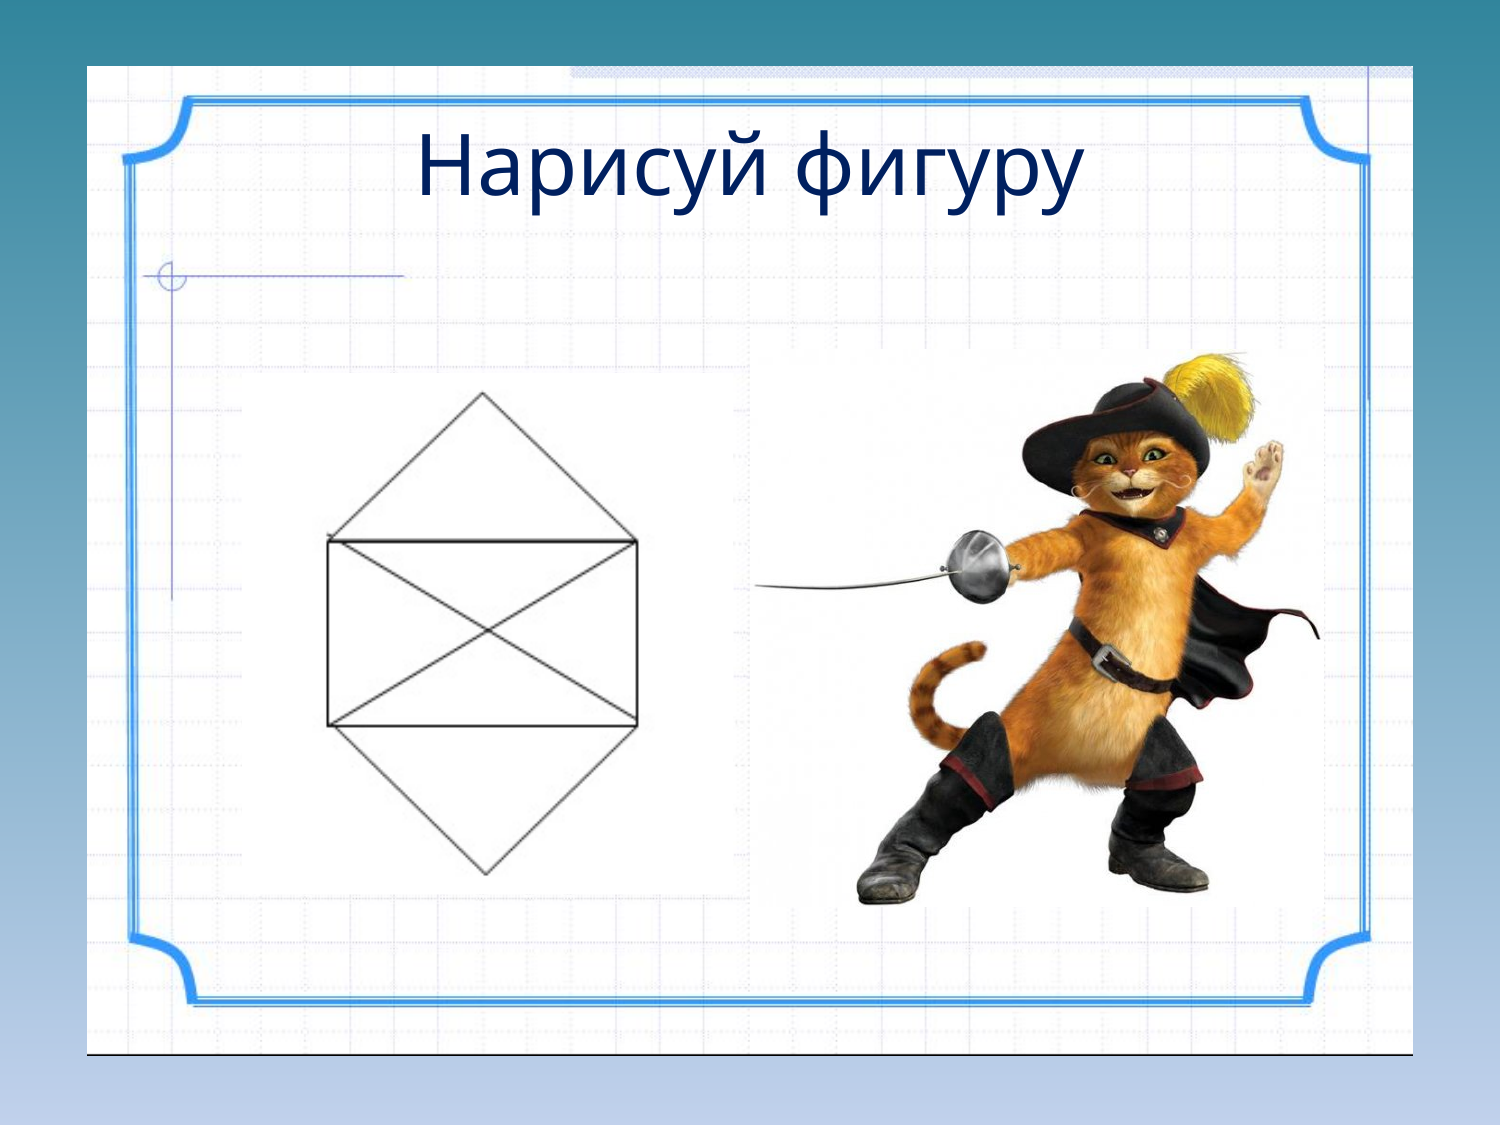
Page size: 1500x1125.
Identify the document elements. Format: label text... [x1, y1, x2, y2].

title Нарисуй фигуру [1418, 101, 1425, 220]
title Нарисуй фигуру [75, 101, 82, 220]
picture [87, 65, 1414, 1056]
